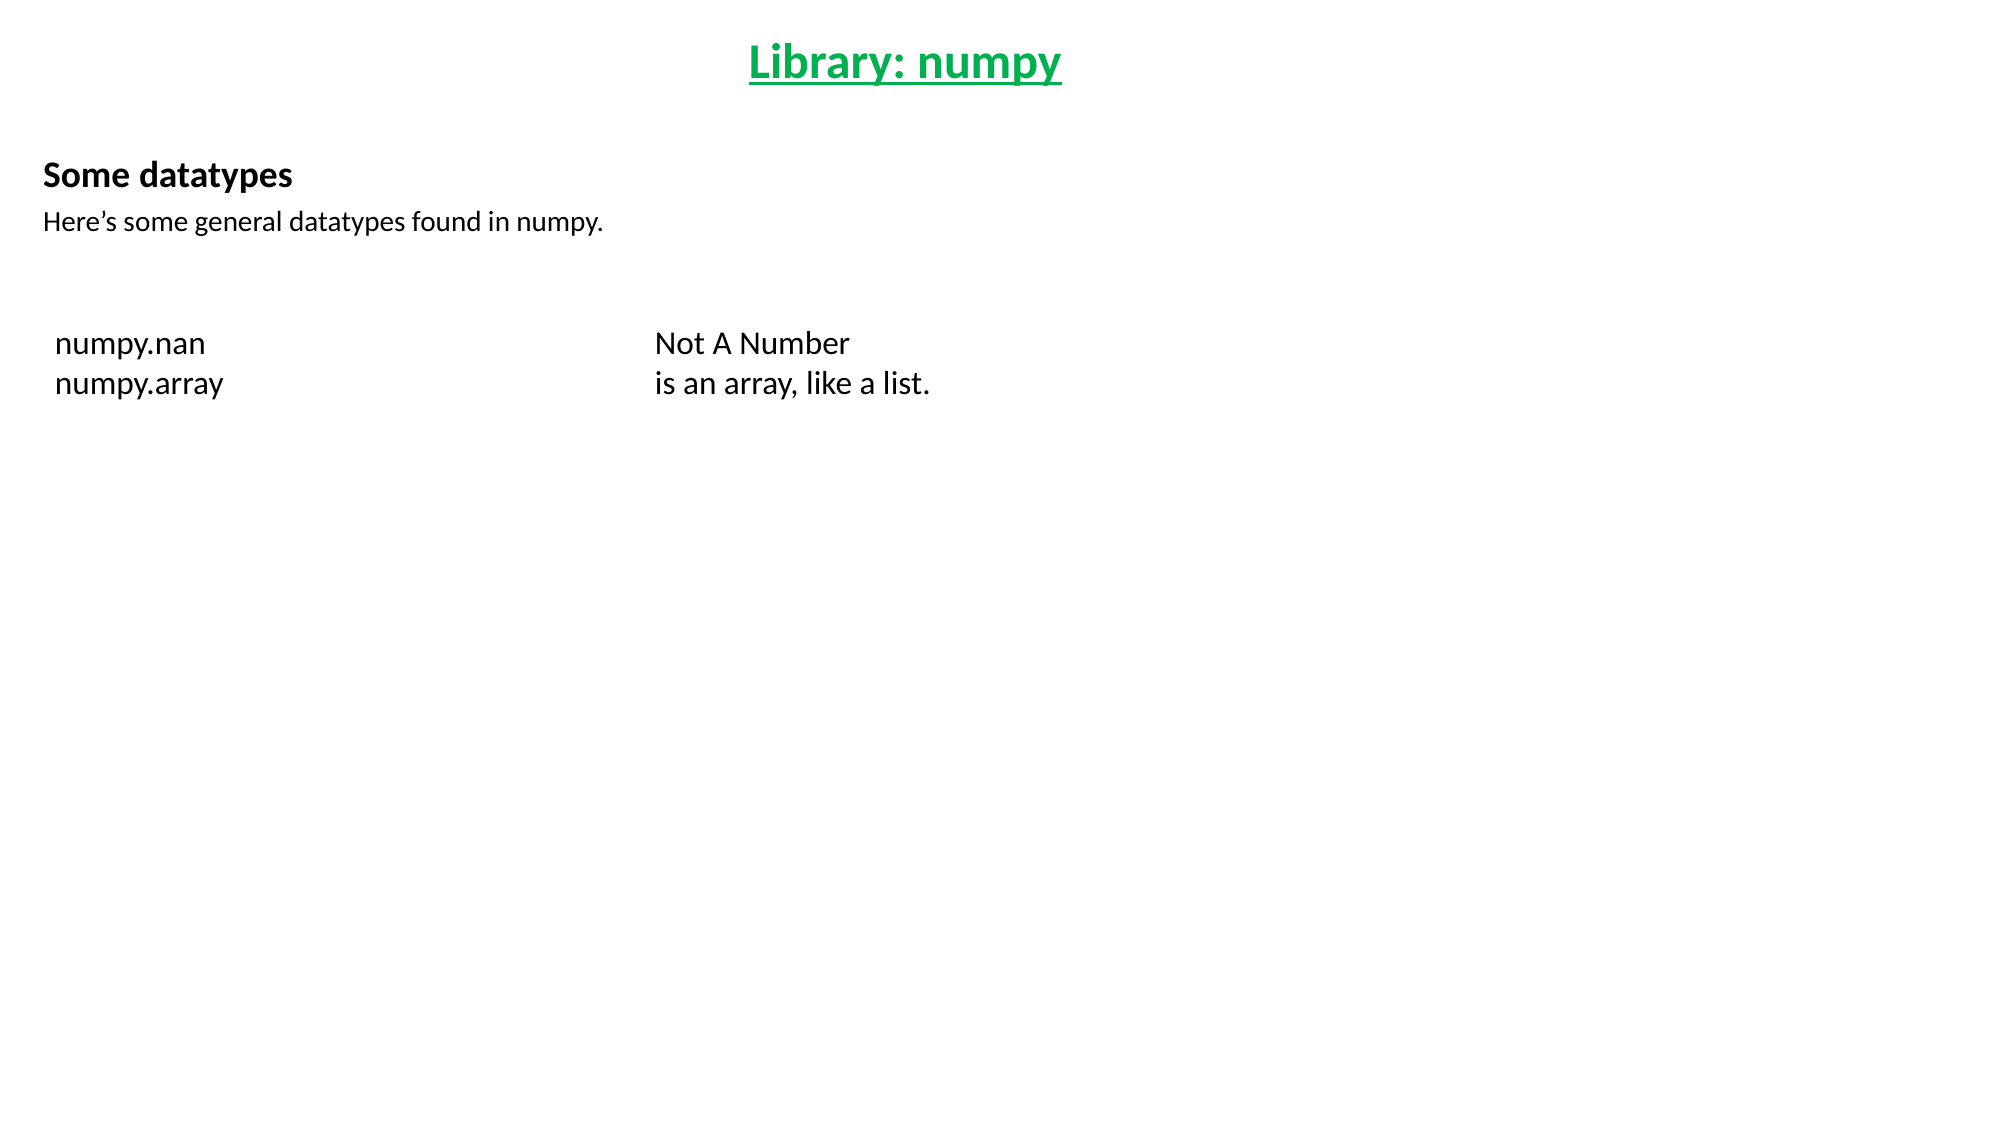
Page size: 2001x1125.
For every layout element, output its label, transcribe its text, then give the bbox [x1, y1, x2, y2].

text_box Some datatypes [28, 142, 482, 203]
text_box Library: numpy [734, 21, 1077, 97]
text_box Here’s some general datatypes found in numpy. [28, 195, 1877, 246]
text_box numpy.nan Not A Number numpy.array is an array, like a list. [40, 314, 1136, 409]
